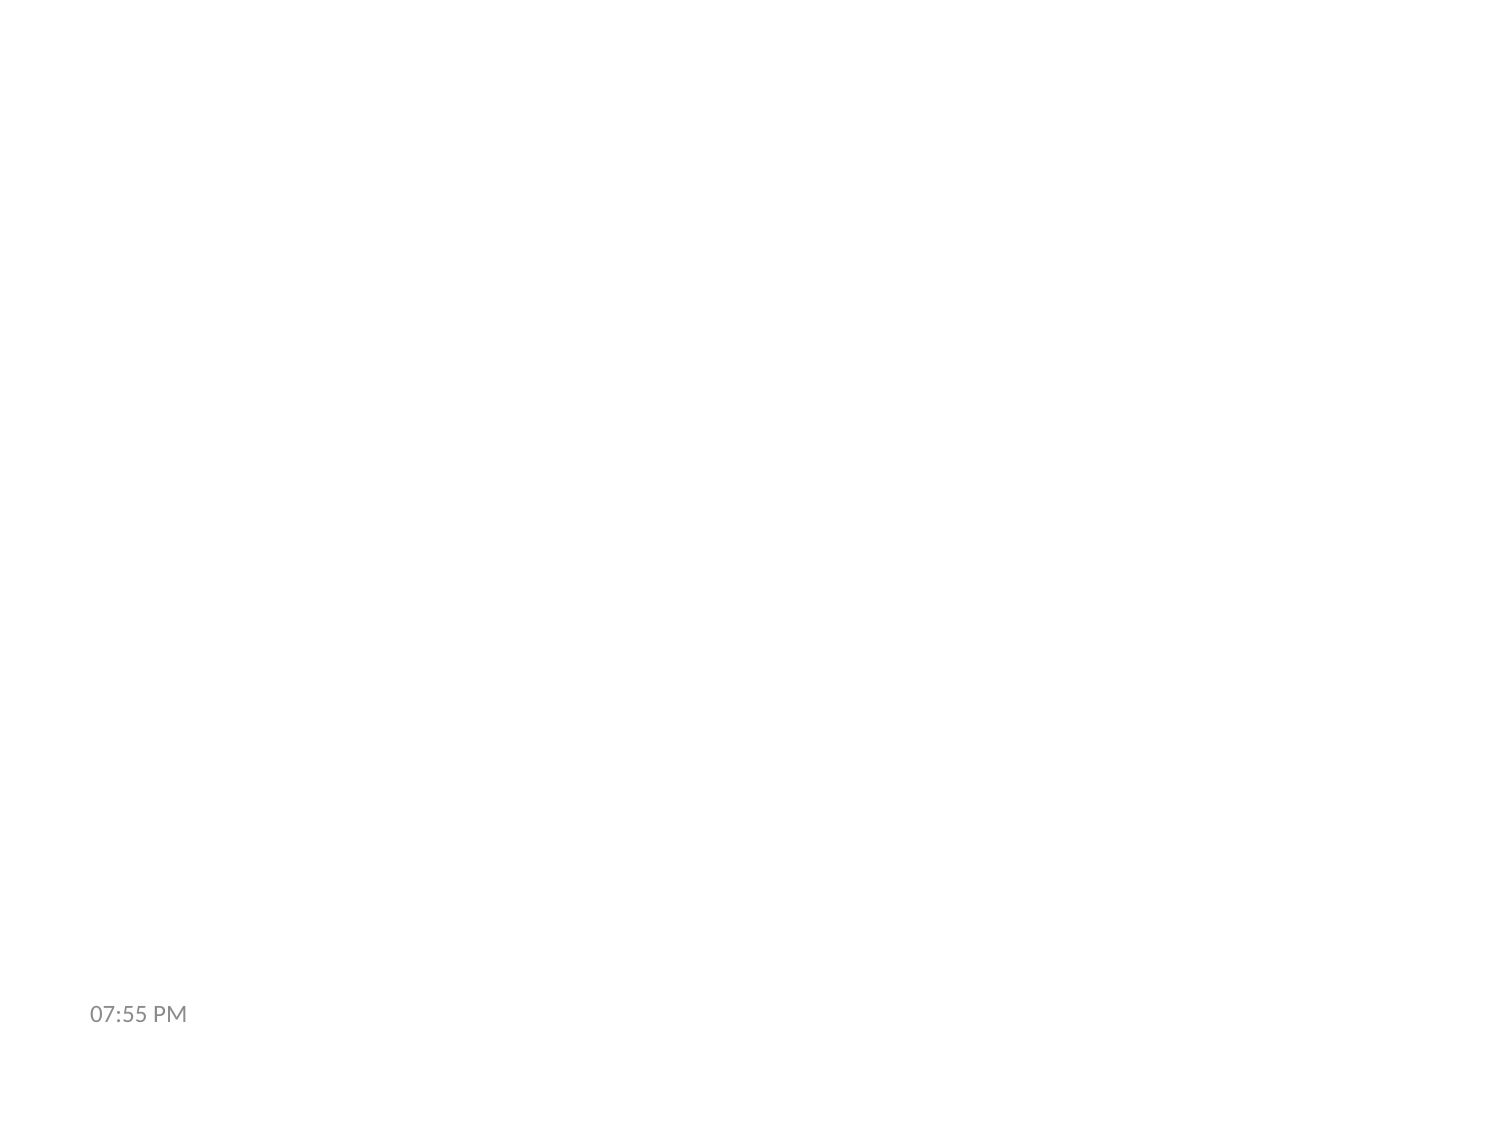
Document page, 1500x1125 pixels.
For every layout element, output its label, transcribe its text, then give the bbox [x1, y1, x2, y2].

text_box 3:35 PM [75, 982, 425, 1043]
